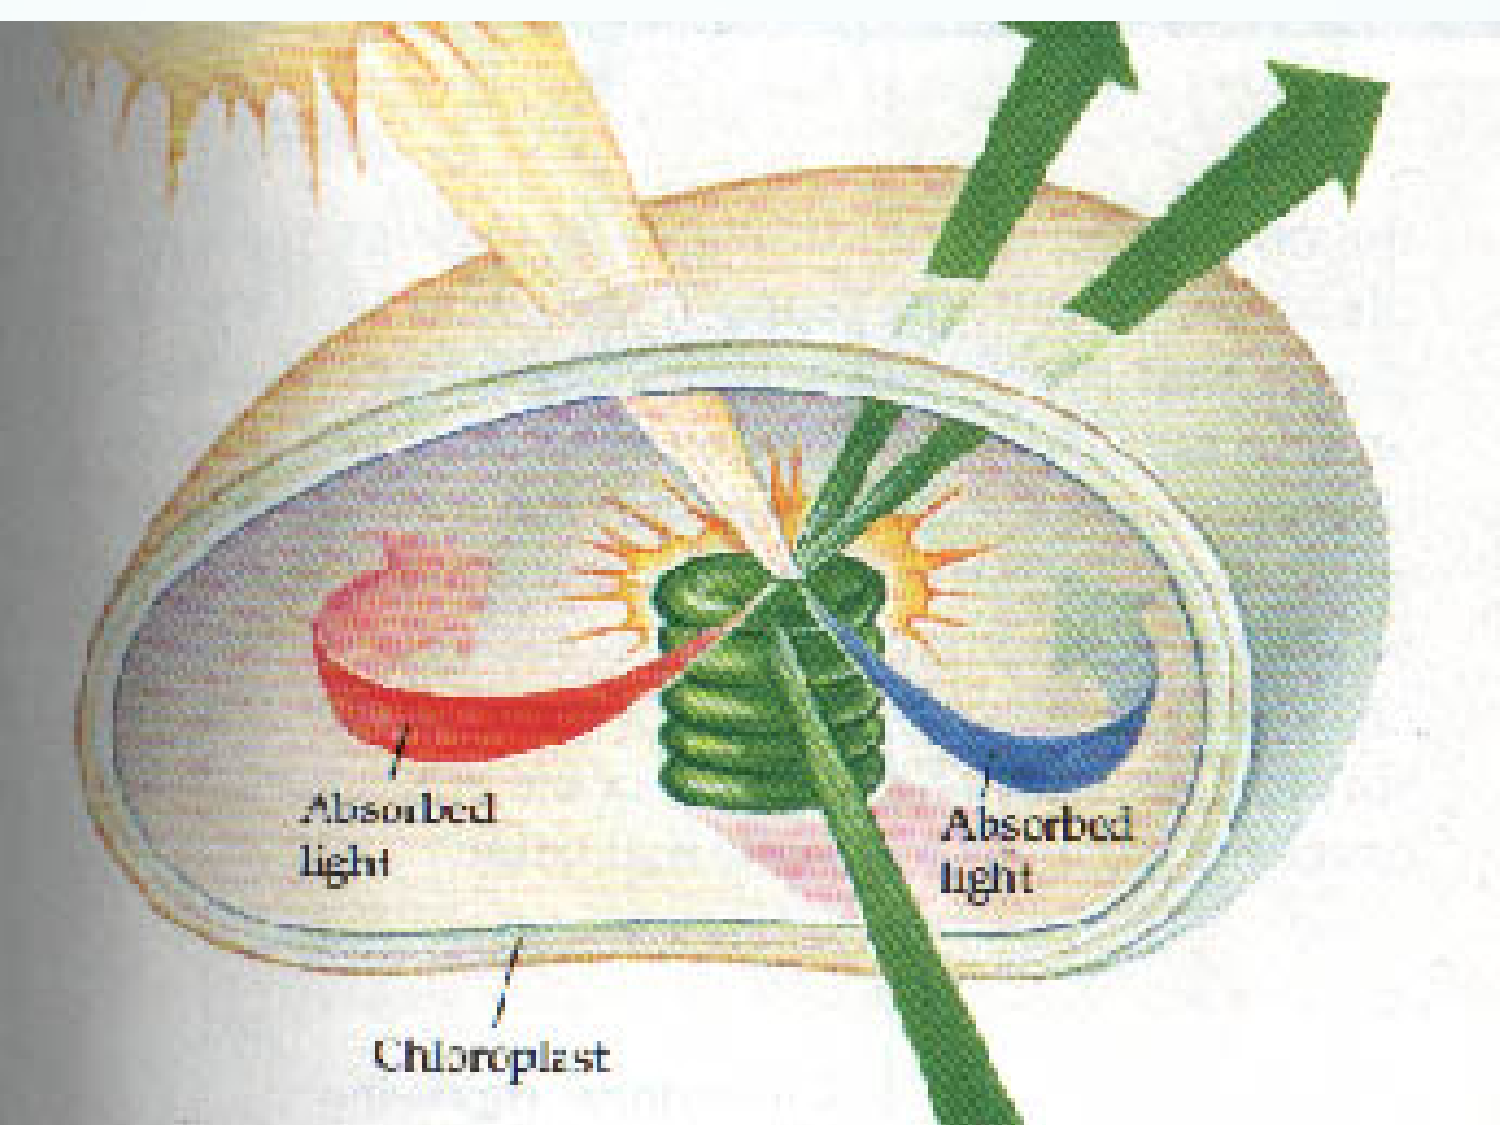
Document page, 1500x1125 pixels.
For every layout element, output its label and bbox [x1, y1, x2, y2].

list [0, 21, 1500, 1125]
